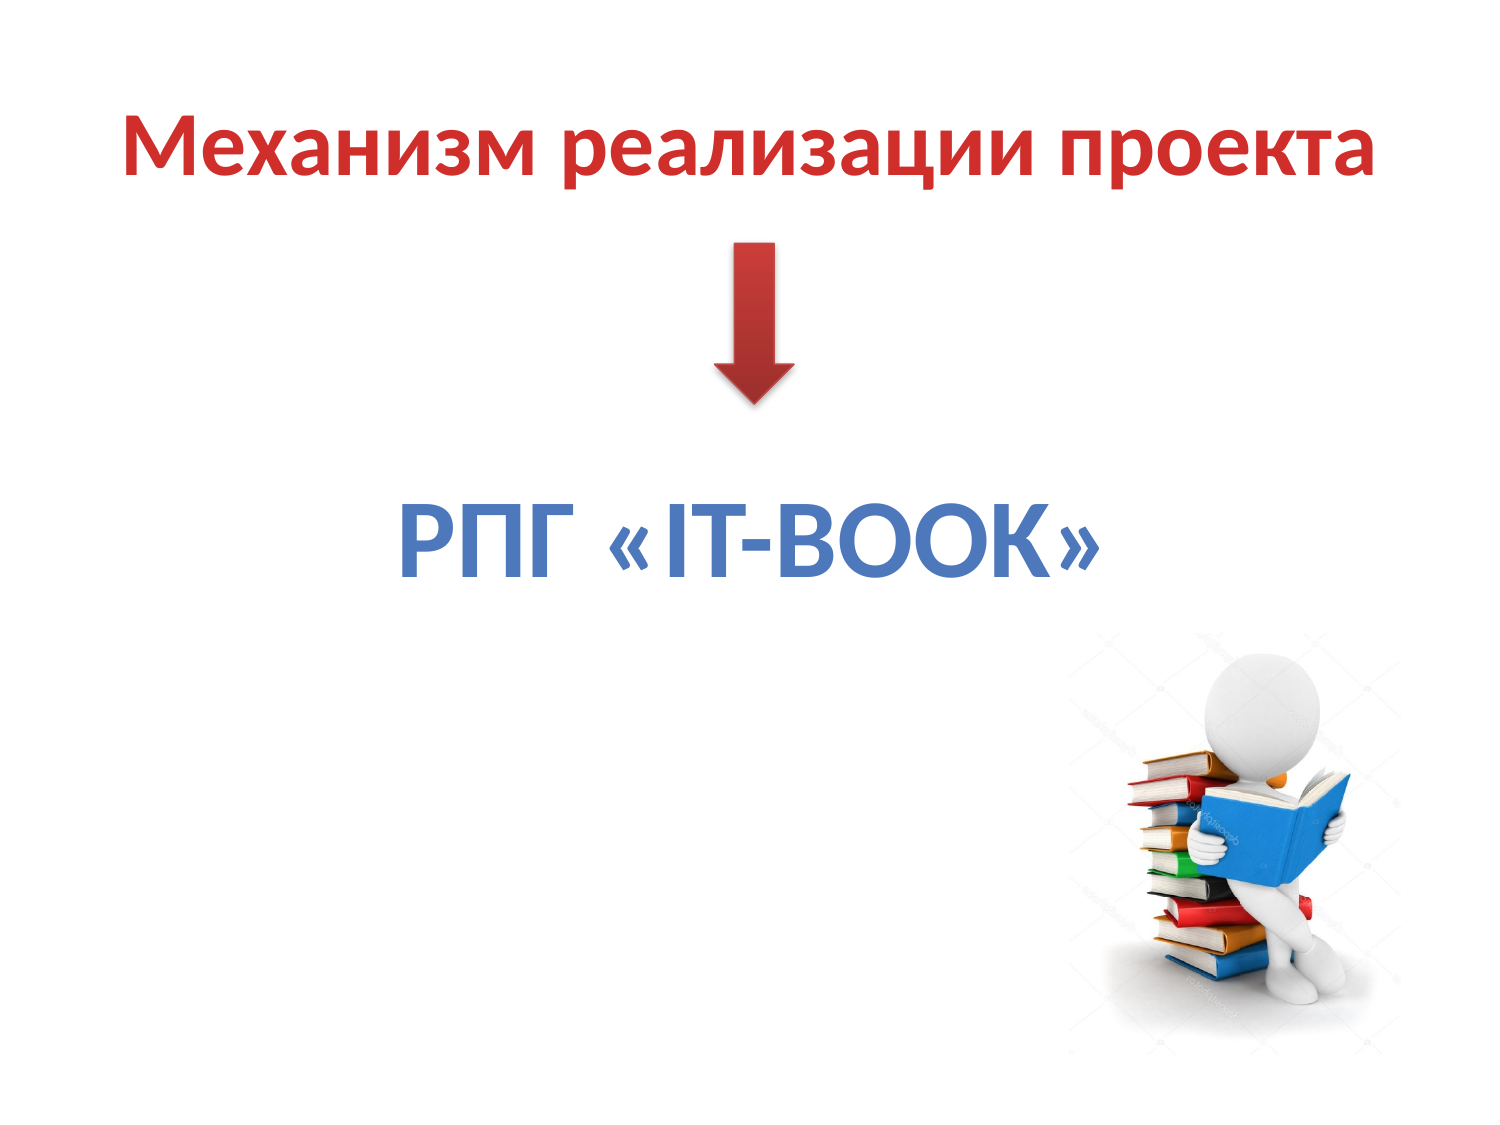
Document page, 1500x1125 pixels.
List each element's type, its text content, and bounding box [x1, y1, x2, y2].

title Механизм реализации проекта [75, 45, 1425, 233]
list РПГ «IT-book» [79, 262, 1430, 1005]
picture [1068, 633, 1401, 1055]
text_box [713, 242, 795, 405]
